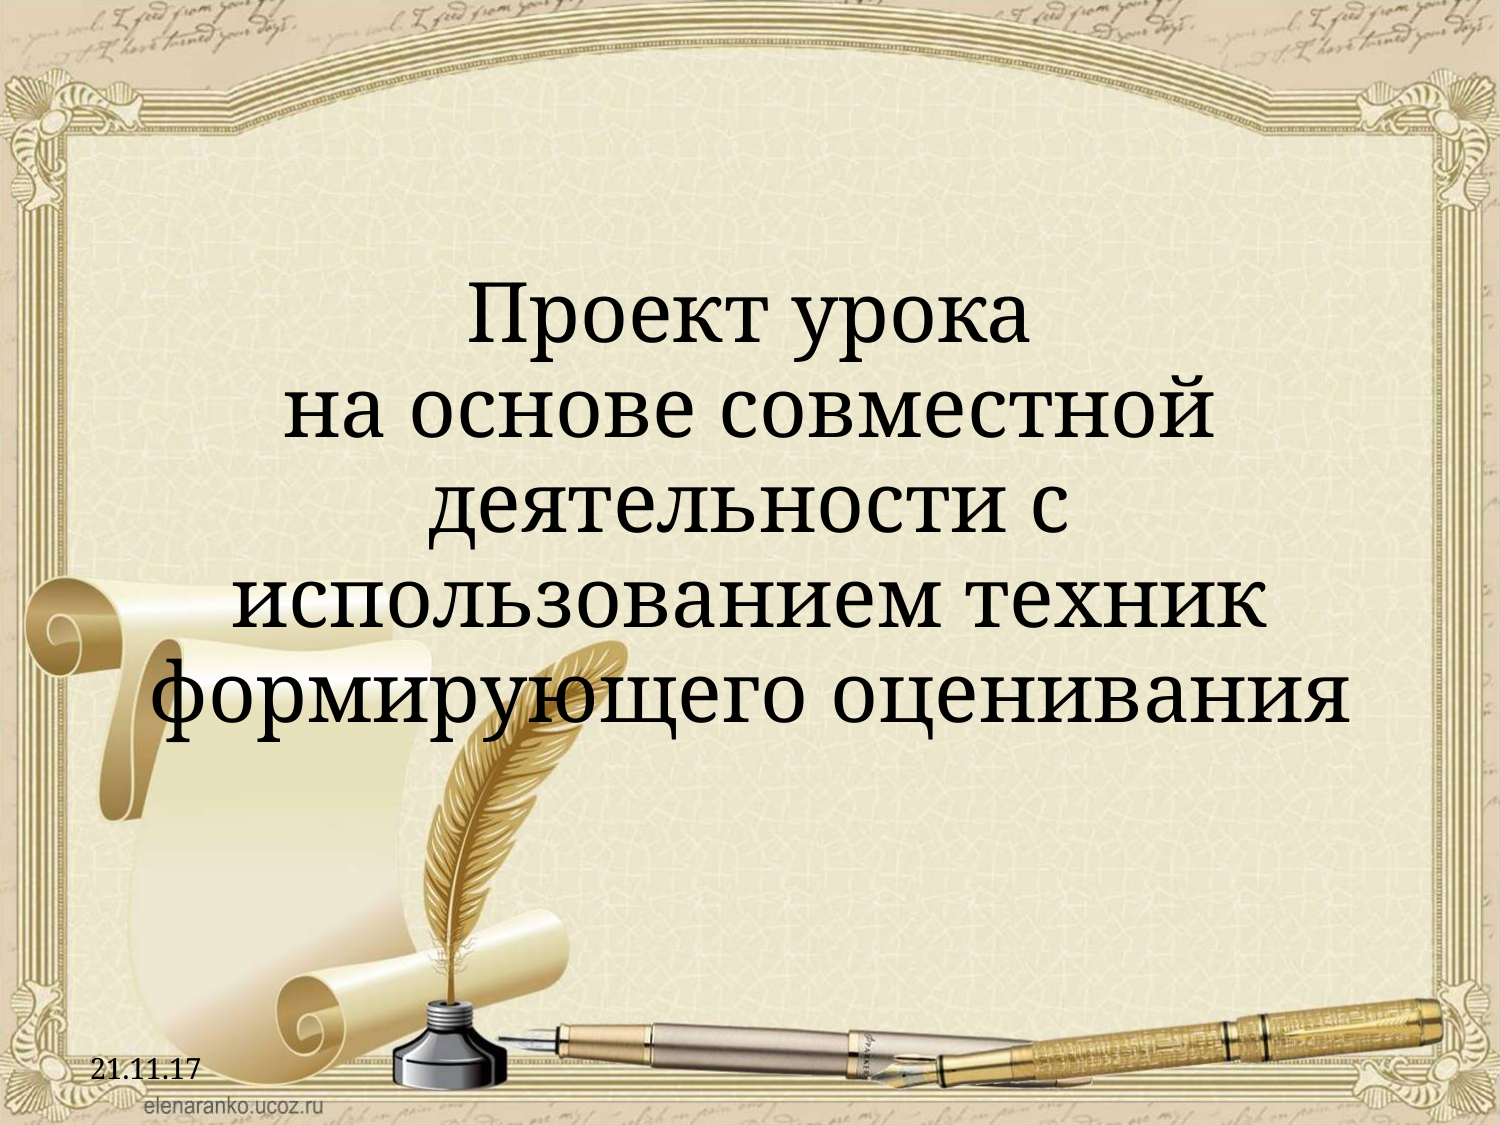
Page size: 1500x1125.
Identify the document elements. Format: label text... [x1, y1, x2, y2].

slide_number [74, 1042, 425, 1103]
picture [0, 0, 1500, 1125]
title Проект урока на основе совместной деятельности с использованием техник формирующего оценивания [112, 163, 1388, 591]
